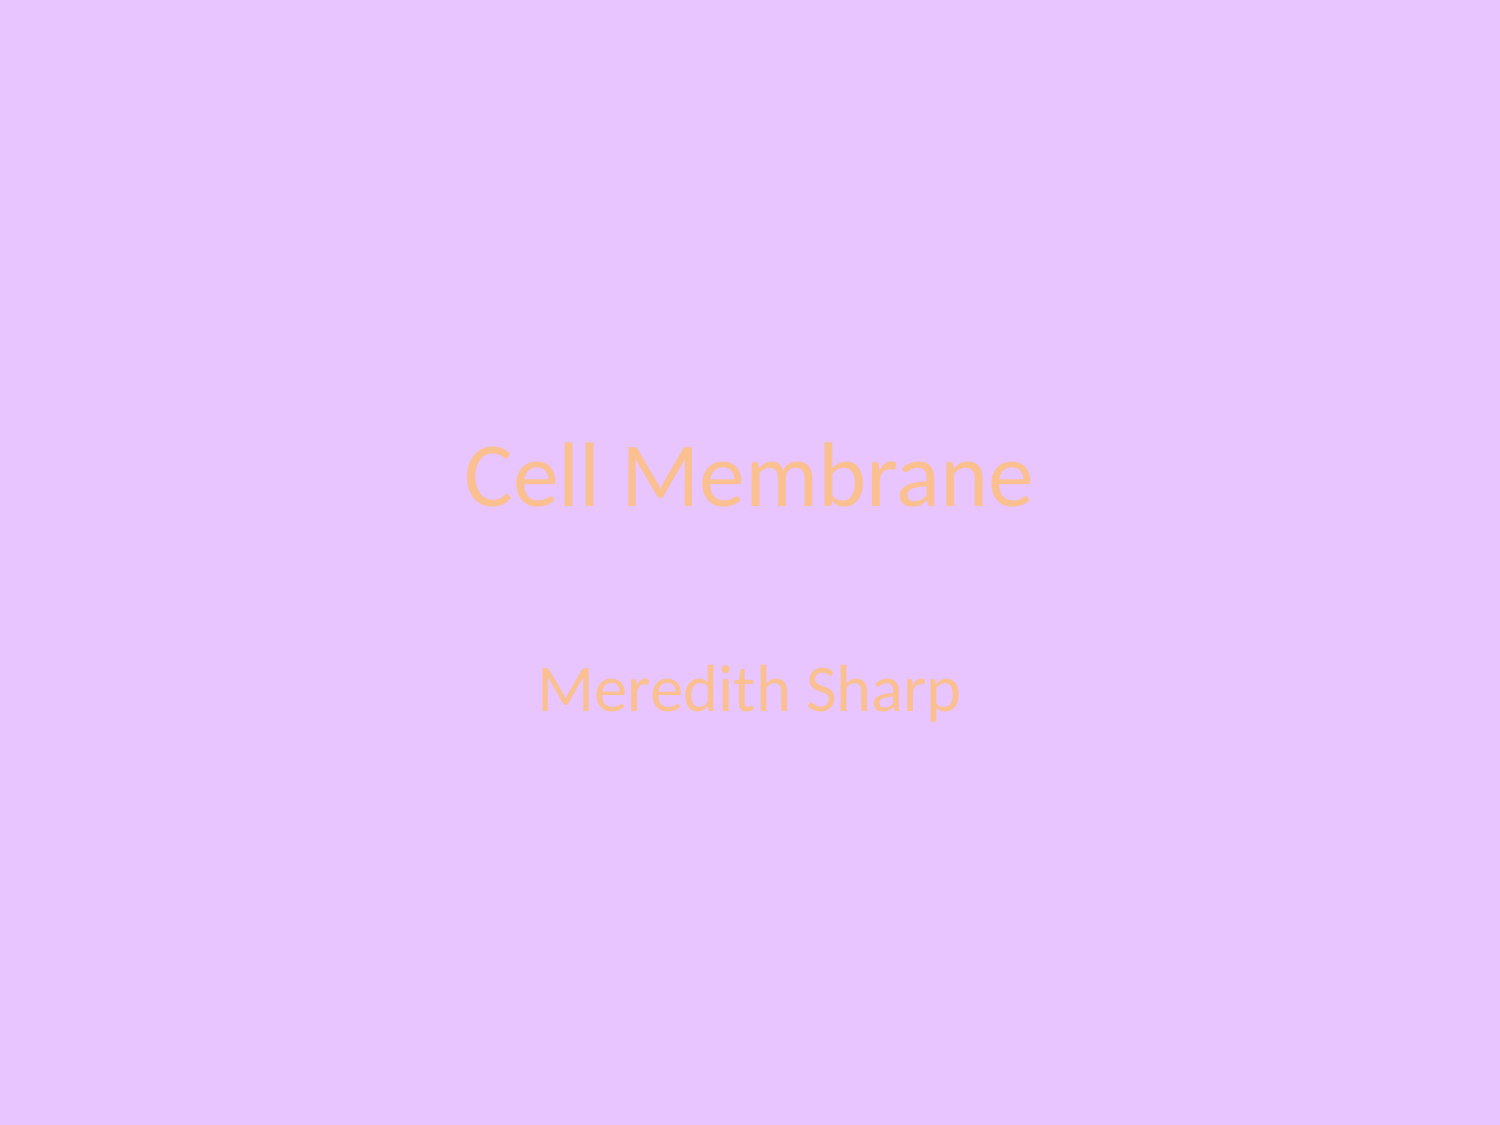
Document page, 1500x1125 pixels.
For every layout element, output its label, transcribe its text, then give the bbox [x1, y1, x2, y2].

title Cell Membrane [112, 349, 1388, 591]
subtitle Meredith Sharp [225, 637, 1275, 925]
